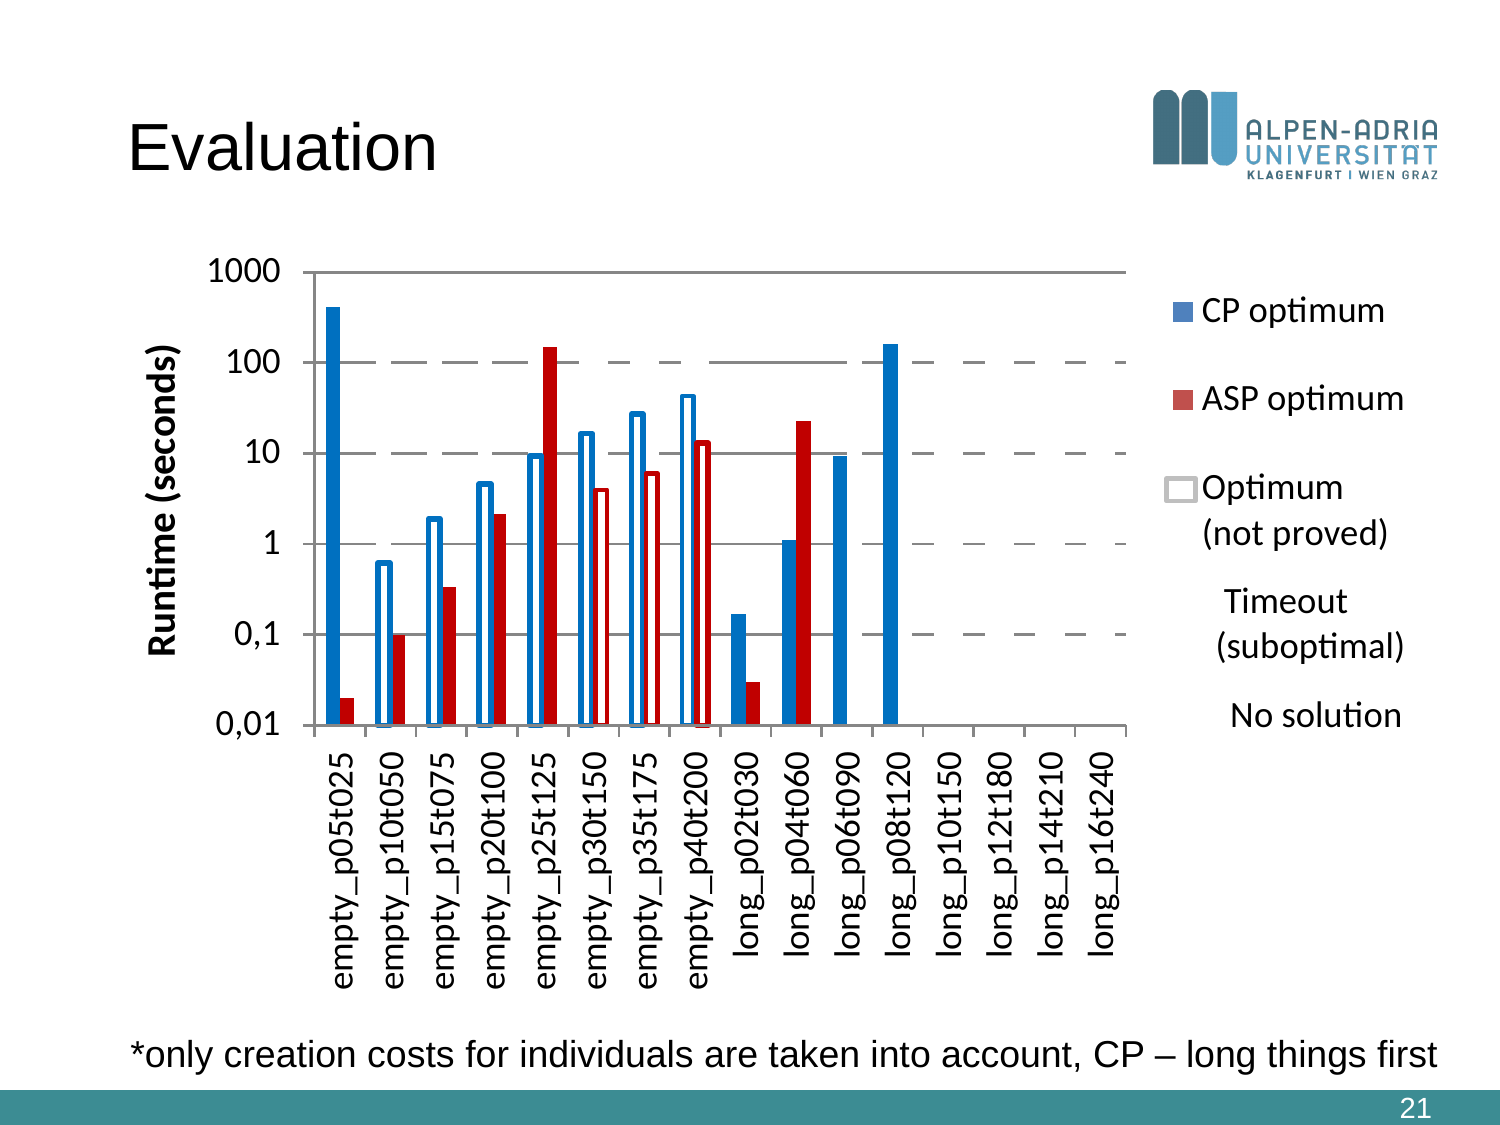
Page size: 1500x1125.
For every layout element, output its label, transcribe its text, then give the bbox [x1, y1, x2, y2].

title Evaluation [112, 91, 1128, 197]
text_box *only creation costs for individuals are taken into account, CP – long things first [115, 1036, 1454, 1083]
picture [1136, 90, 1456, 196]
slide_number 21 [1352, 1083, 1447, 1123]
picture [107, 230, 1500, 1027]
